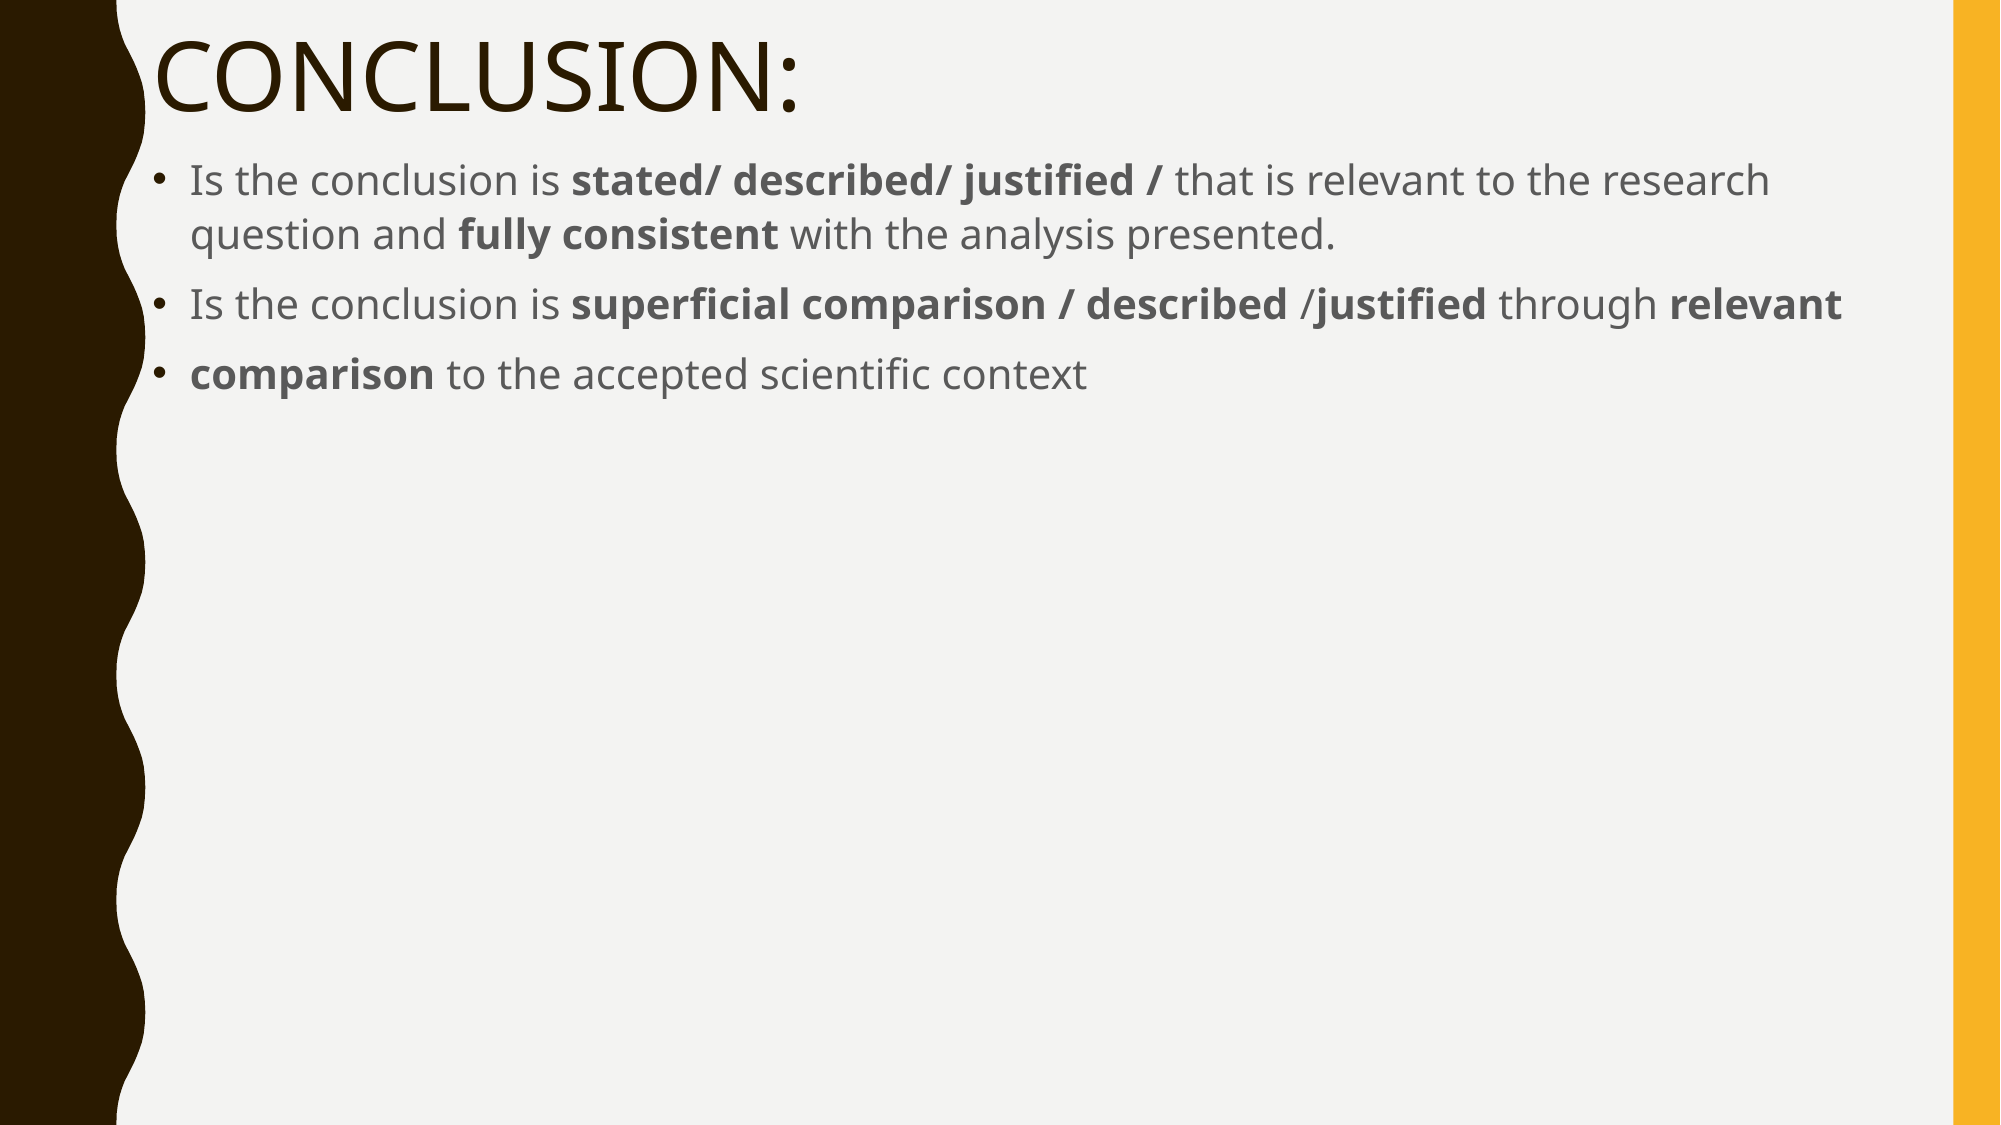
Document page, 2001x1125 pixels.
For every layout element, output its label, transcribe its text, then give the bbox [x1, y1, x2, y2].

list Is the conclusion is stated/ described/ justified / that is relevant to the research question and fully consistent with the analysis presented. Is the conclusion is superficial comparison / described /justified through relevant comparison to the accepted scientific context [137, 140, 1863, 1105]
title CONCLUSION: [137, 20, 1863, 140]
